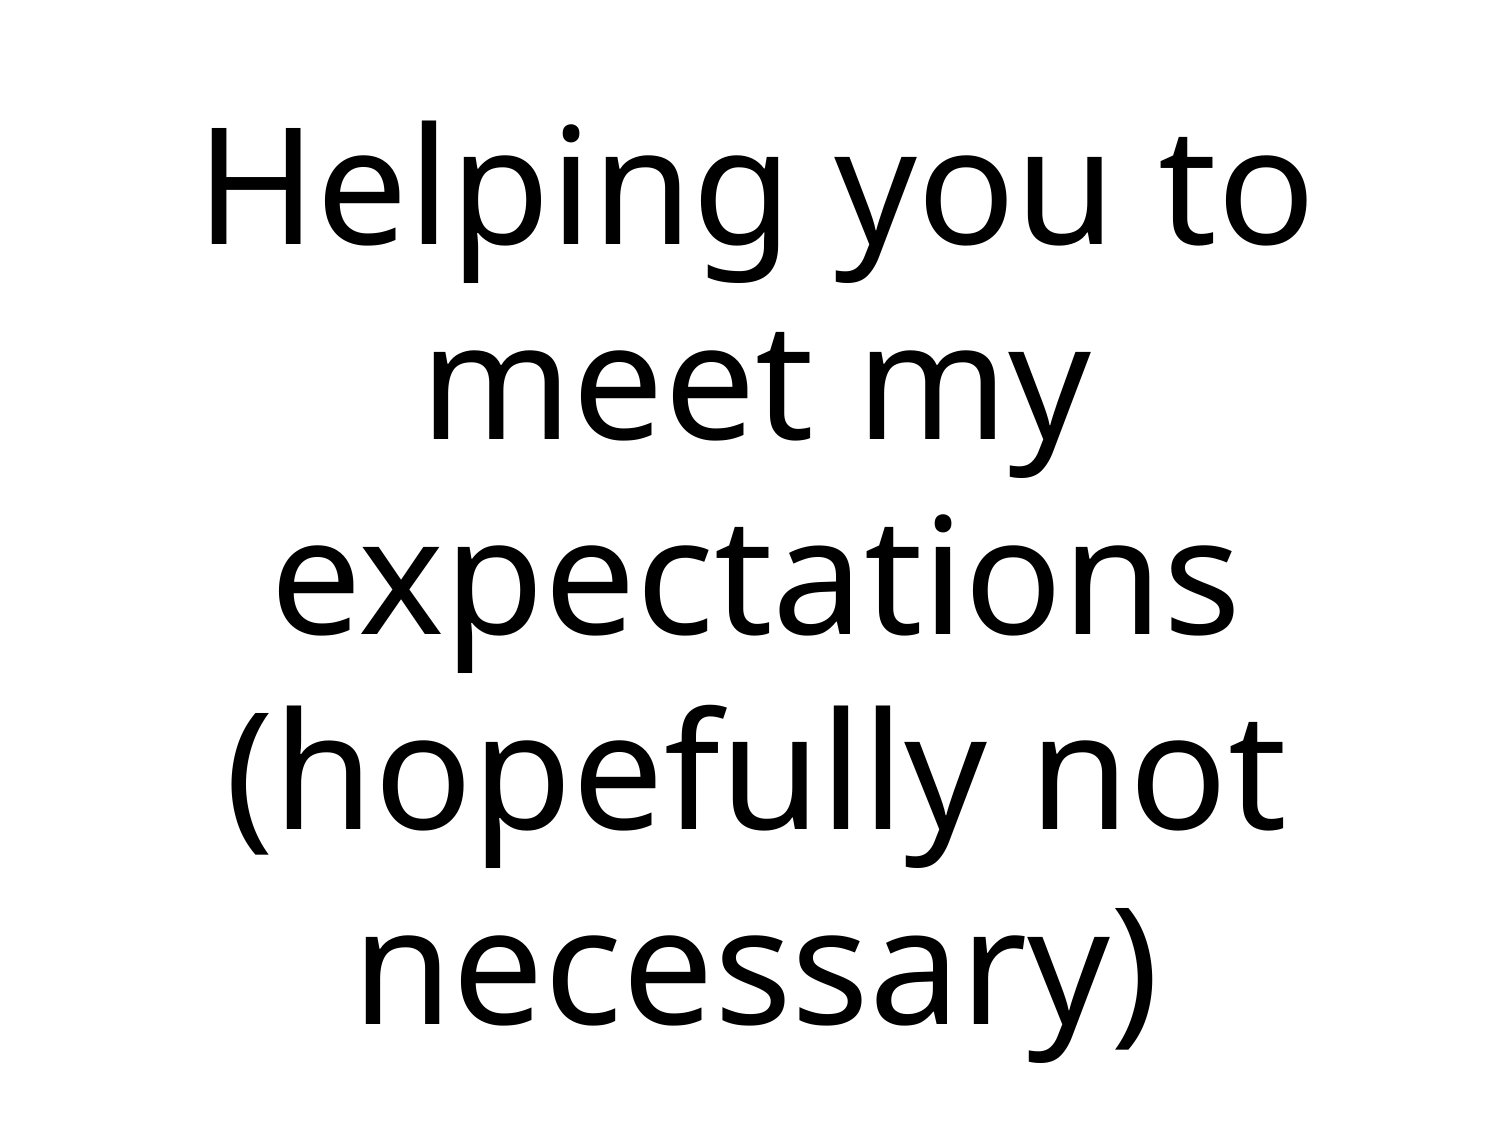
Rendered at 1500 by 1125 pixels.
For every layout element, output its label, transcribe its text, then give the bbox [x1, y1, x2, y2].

text_box Helping you to meet my expectations (hopefully not necessary) [87, 74, 1425, 1065]
